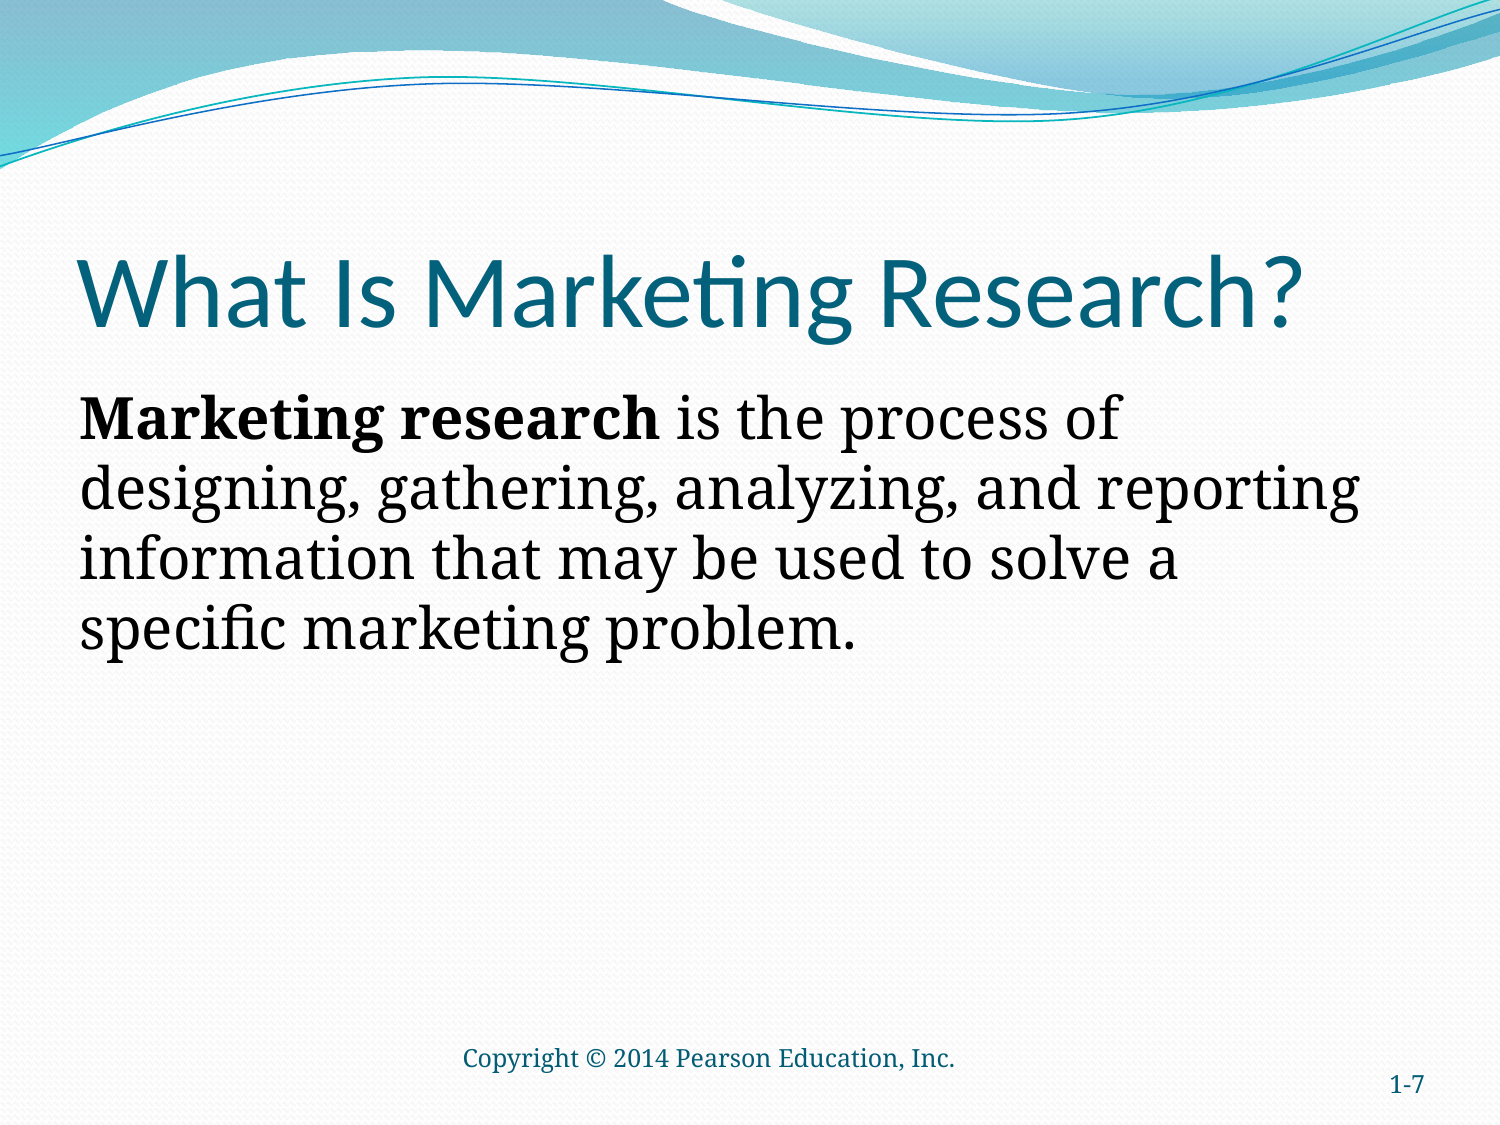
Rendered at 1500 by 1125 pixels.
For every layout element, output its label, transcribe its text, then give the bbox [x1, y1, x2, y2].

list Marketing research is the process of designing, gathering, analyzing, and reporting information that may be used to solve a specific marketing problem. [64, 373, 1416, 1094]
footer Copyright © 2014 Pearson Education, Inc. [437, 1042, 988, 1103]
title What Is Marketing Research? [76, 160, 1428, 349]
slide_number 1-7 [1299, 1042, 1425, 1103]
